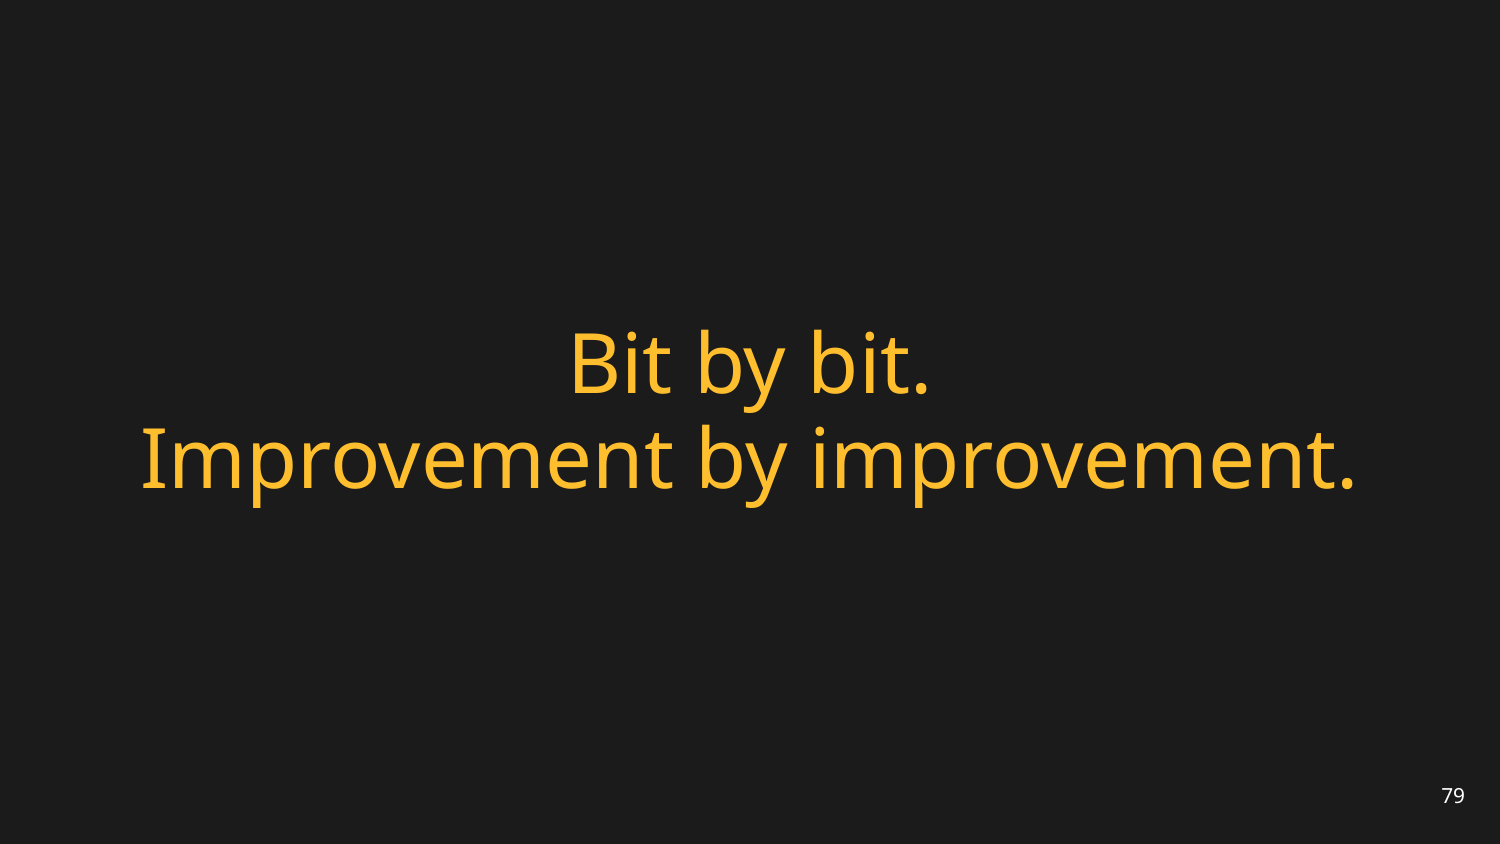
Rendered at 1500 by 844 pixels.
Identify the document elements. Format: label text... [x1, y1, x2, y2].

slide_number 79 [1389, 764, 1480, 830]
title Bit by bit. Improvement by improvement. [51, 72, 1449, 753]
